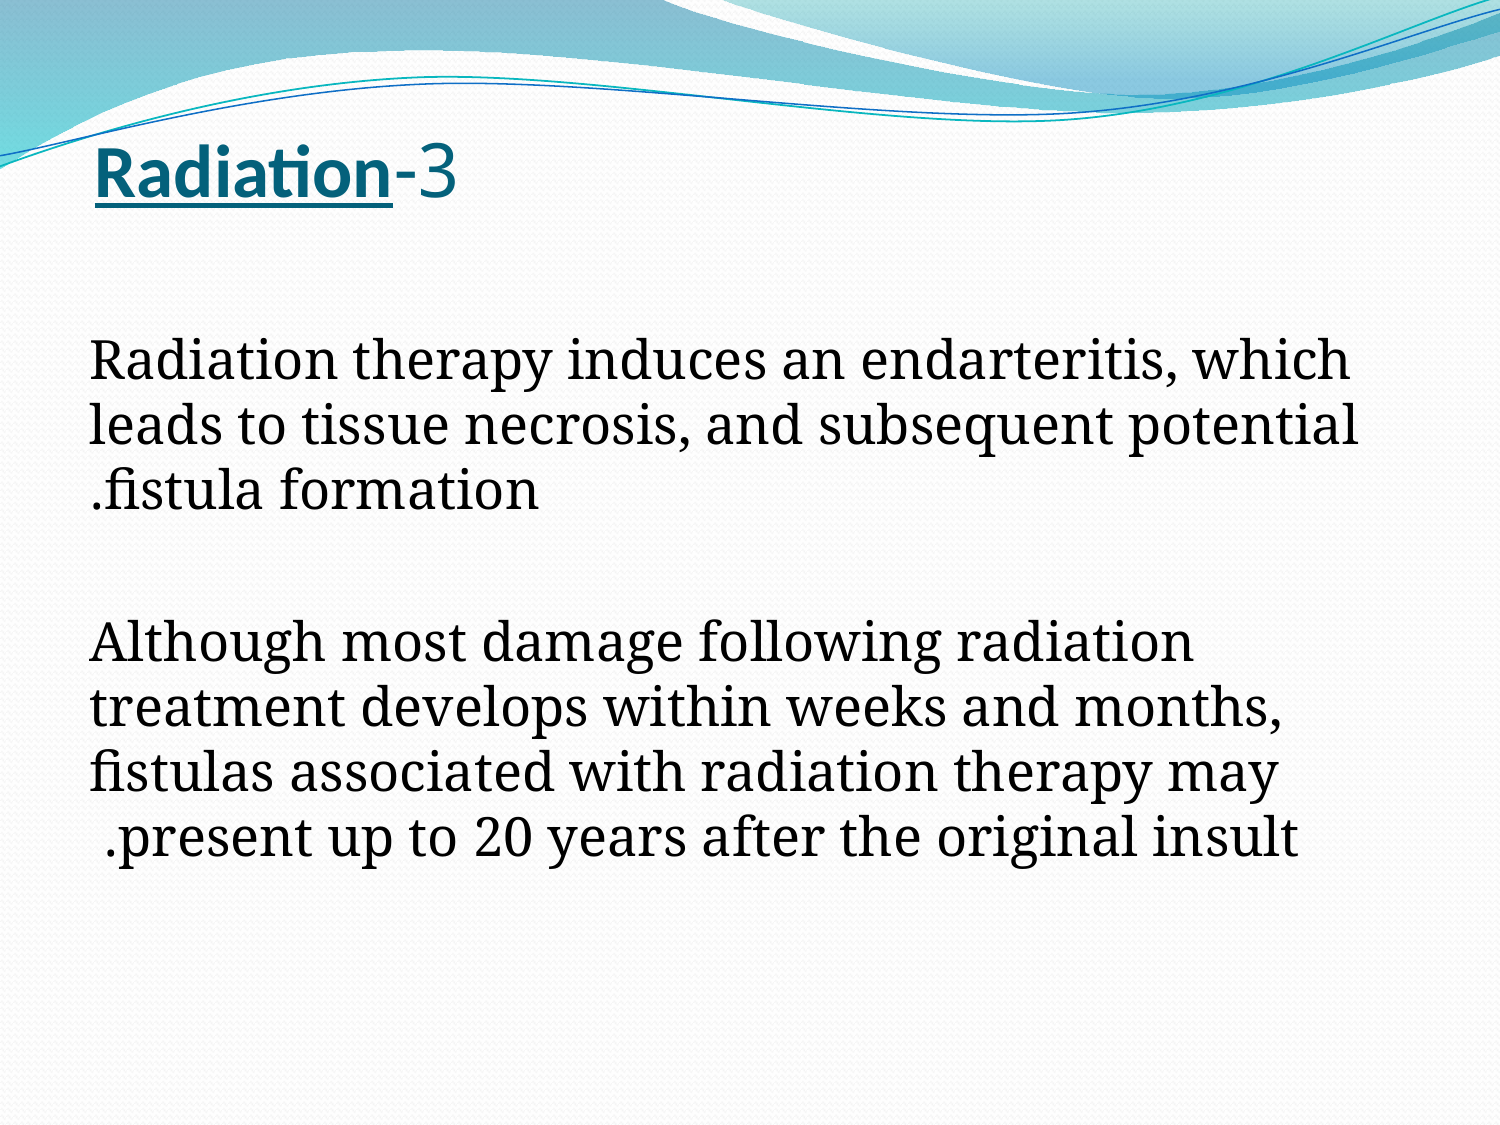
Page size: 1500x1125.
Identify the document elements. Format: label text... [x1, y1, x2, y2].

title 3-Radiation [75, 115, 1425, 303]
list Radiation therapy induces an endarteritis, which leads to tissue necrosis, and subsequent potential fistula formation. Although most damage following radiation treatment develops within weeks and months, fistulas associated with radiation therapy may present up to 20 years after the original insult. [75, 317, 1425, 1038]
